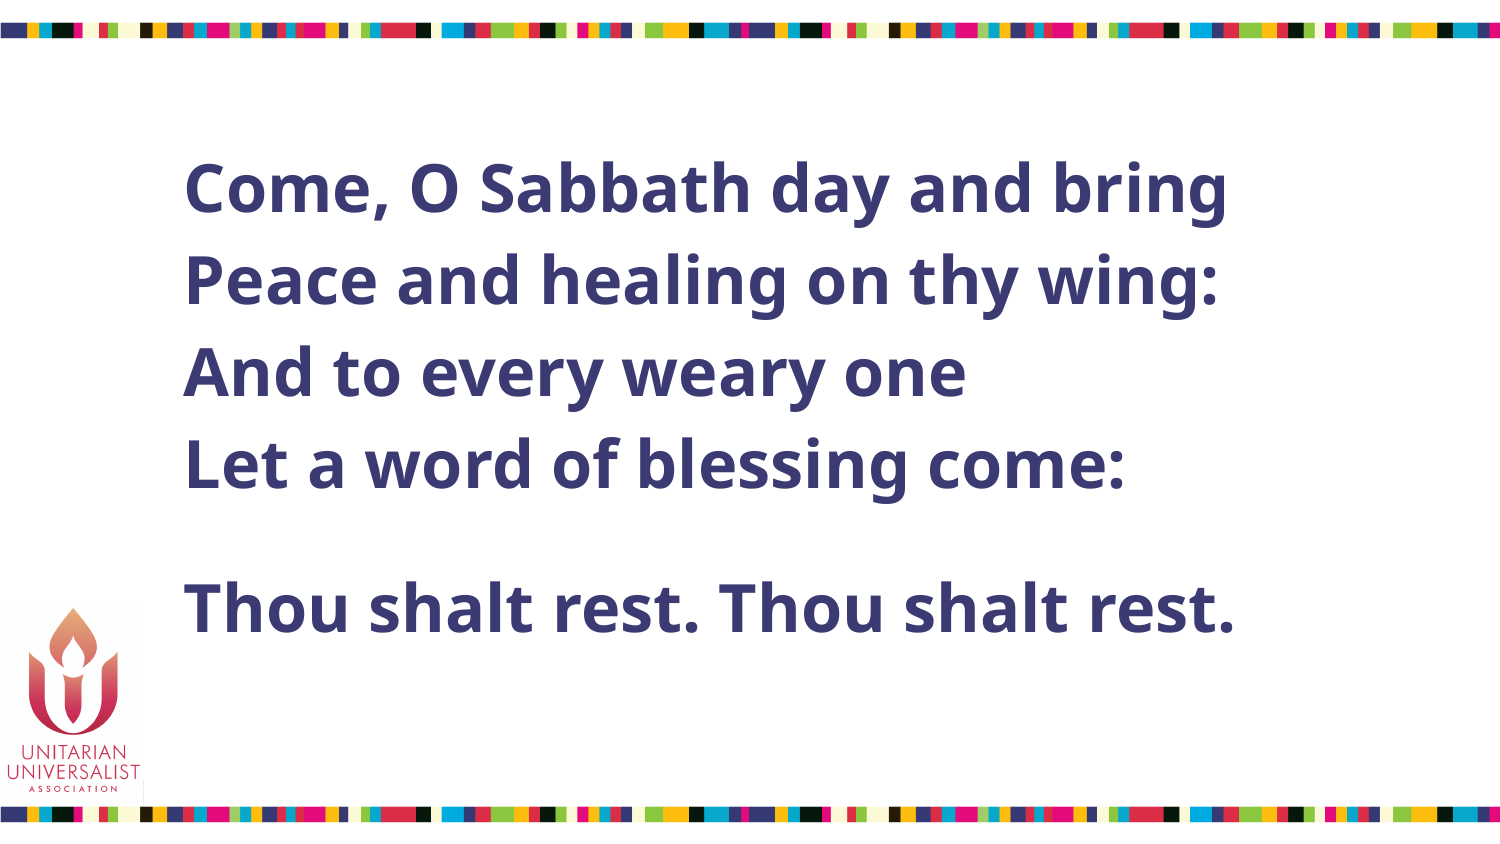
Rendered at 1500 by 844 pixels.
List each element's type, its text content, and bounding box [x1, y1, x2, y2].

picture [0, 22, 1500, 40]
picture [0, 600, 1500, 824]
text_box Come, O Sabbath day and bring Peace and healing on thy wing: And to every weary one Let a word of blessing come: Thou shalt rest. Thou shalt rest. [168, 119, 1421, 805]
